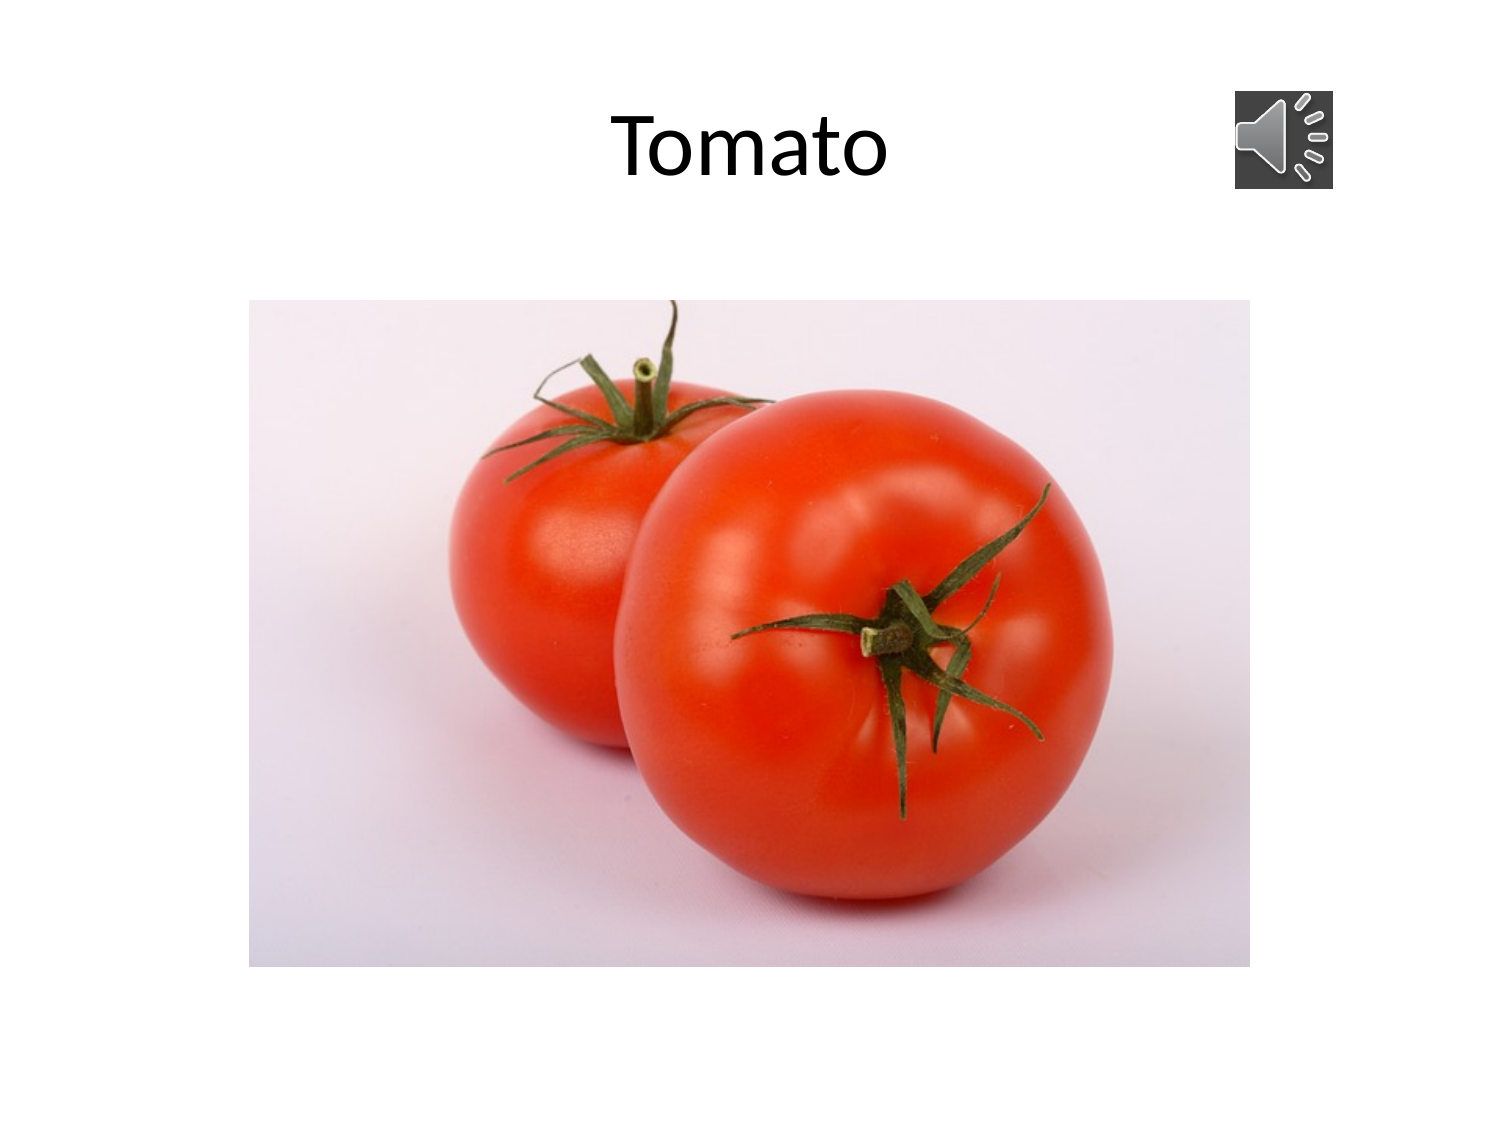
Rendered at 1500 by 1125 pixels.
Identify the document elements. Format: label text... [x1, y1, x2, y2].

title Tomato [75, 45, 1425, 233]
picture [1234, 89, 1335, 191]
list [249, 300, 1251, 967]
